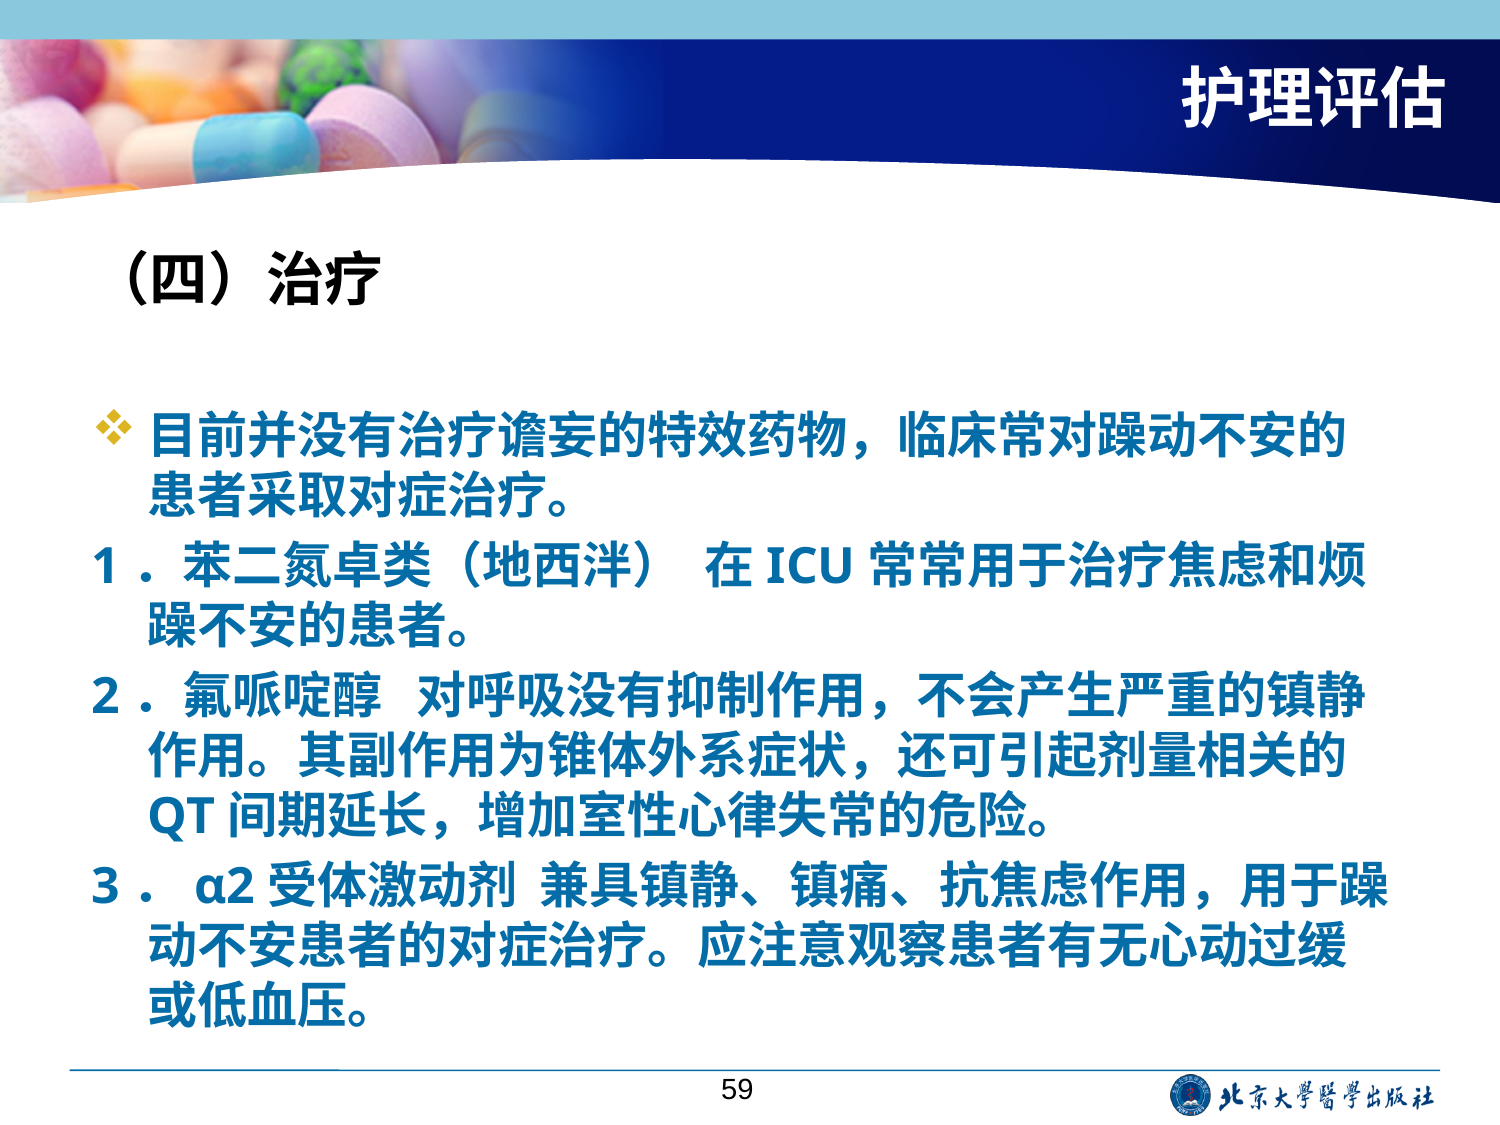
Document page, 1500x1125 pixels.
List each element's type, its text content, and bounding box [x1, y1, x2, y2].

picture [1413, 1074, 1436, 1118]
title 护理评估 [137, 49, 1463, 143]
list （四）治疗 目前并没有治疗谵妄的特效药物，临床常对躁动不安的患者采取对症治疗。 1．苯二氮卓类（地西泮） 在ICU常常用于治疗焦虑和烦躁不安的患者。 2．氟哌啶醇 对呼吸没有抑制作用，不会产生严重的镇静作用。其副作用为锥体外系症状，还可引起剂量相关的QT间期延长，增加室性心律失常的危险。 3．α2受体激动剂 兼具镇静、镇痛、抗焦虑作用，用于躁动不安患者的对症治疗。应注意观察患者有无心动过缓或低血压。 [76, 234, 1413, 1125]
picture [0, 40, 1500, 203]
text_box 59 [562, 1062, 913, 1113]
